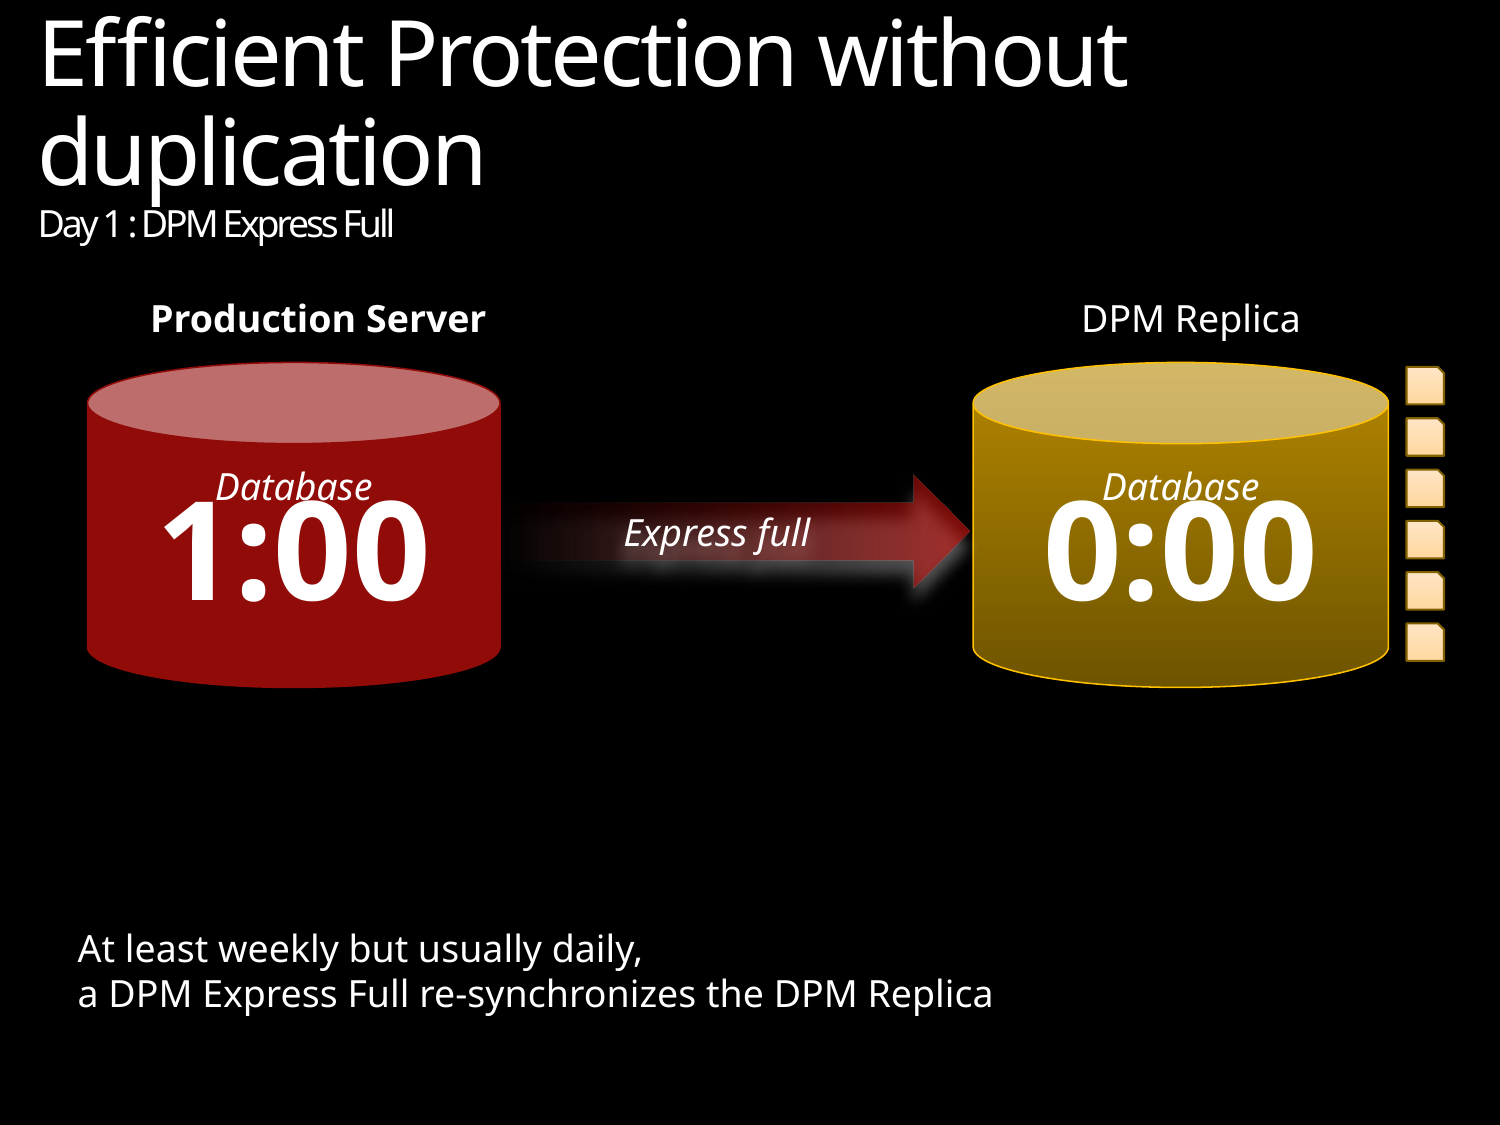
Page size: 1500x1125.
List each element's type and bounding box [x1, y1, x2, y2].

text_box [62, 917, 1026, 1023]
text_box [86, 361, 1390, 689]
title [37, 7, 1500, 149]
table_cell [89, 364, 499, 442]
table_cell [975, 364, 1387, 442]
text_box [135, 287, 503, 348]
text_box [1406, 366, 1445, 662]
text_box [1066, 287, 1317, 348]
